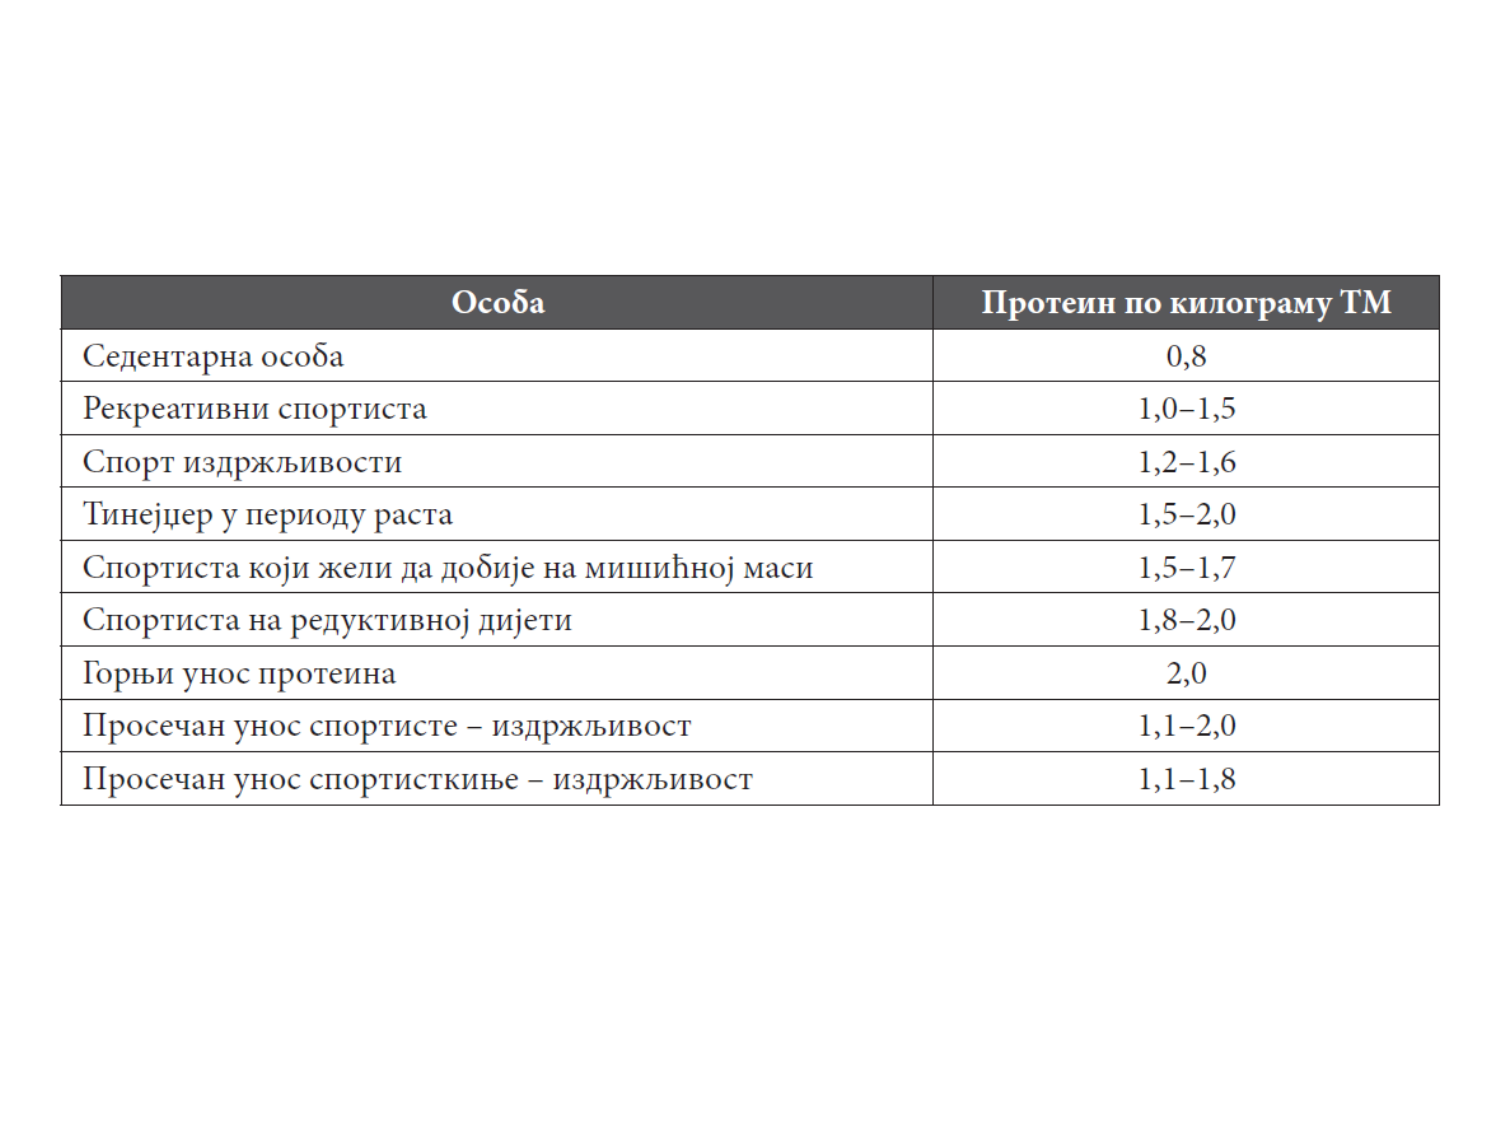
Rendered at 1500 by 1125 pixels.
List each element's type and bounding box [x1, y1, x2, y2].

picture [56, 270, 1444, 811]
